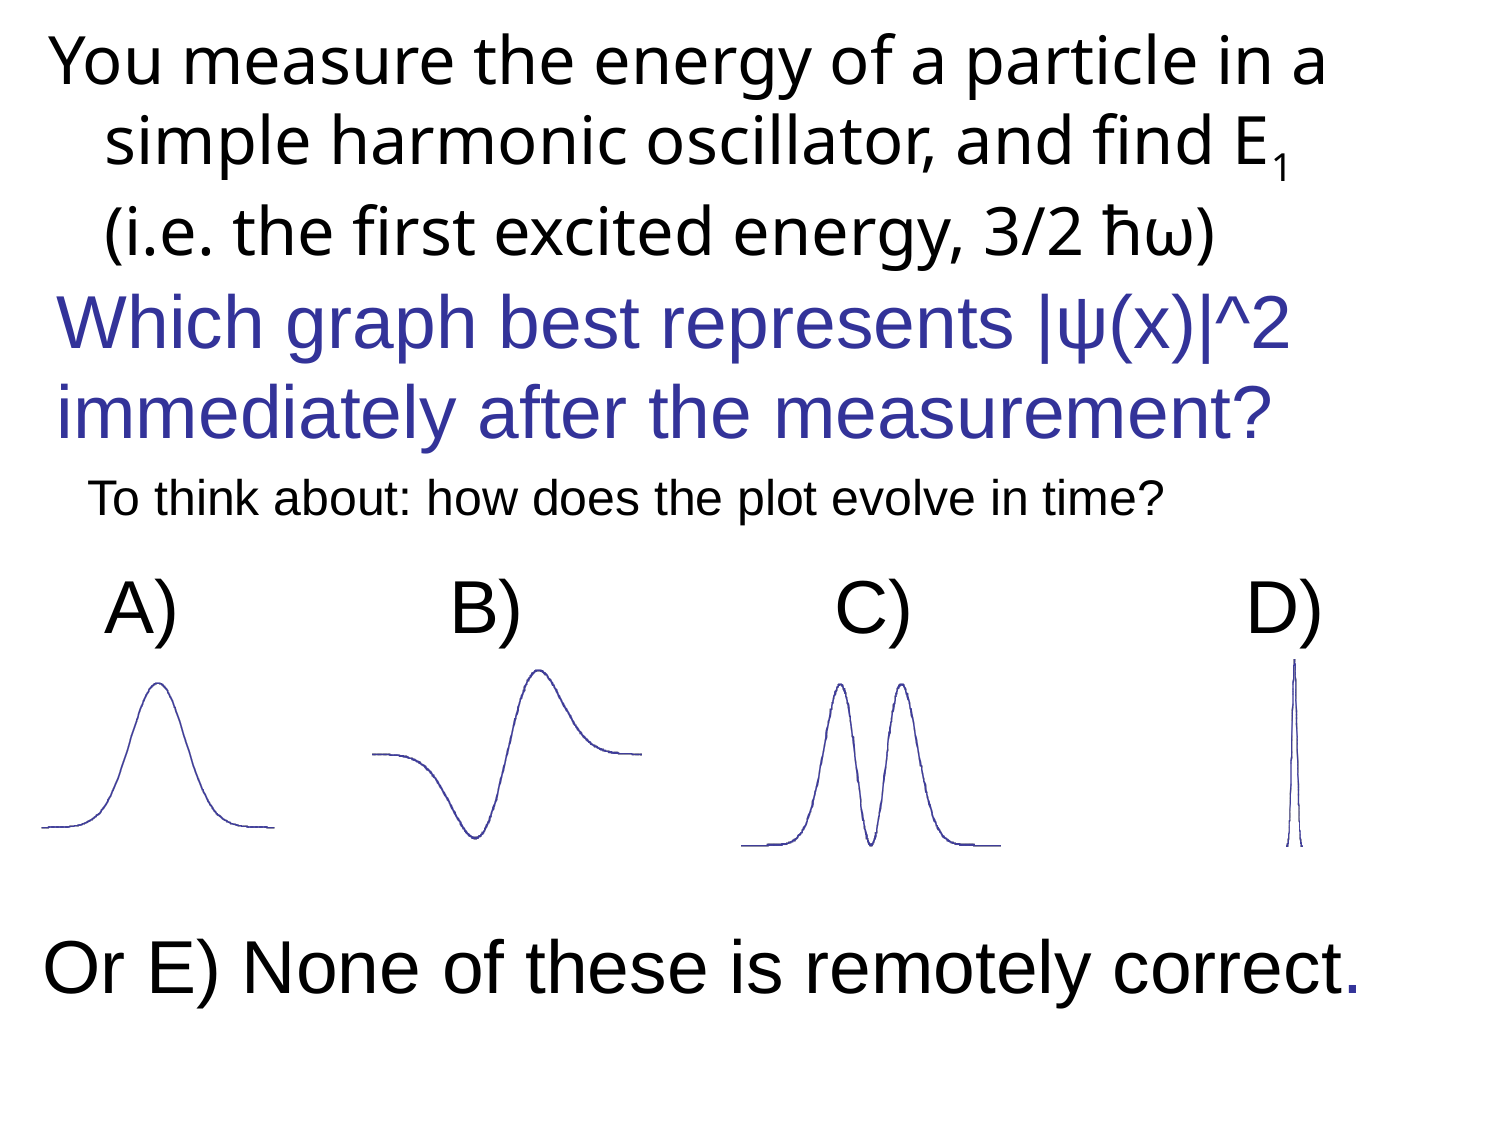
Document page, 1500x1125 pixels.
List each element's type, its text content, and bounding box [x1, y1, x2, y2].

text_box To think about: how does the plot evolve in time? [72, 458, 1483, 593]
text_box A) B) C) D) Or E) None of these is remotely correct. [27, 659, 1471, 909]
title Which graph best represents |ψ(x)|^2 immediately after the measurement? [41, 285, 1485, 488]
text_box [36, 659, 1404, 848]
list You measure the energy of a particle in a simple harmonic oscillator, and find E1 (i.e. the first excited energy, 3/2 ħω) [33, 10, 1495, 285]
